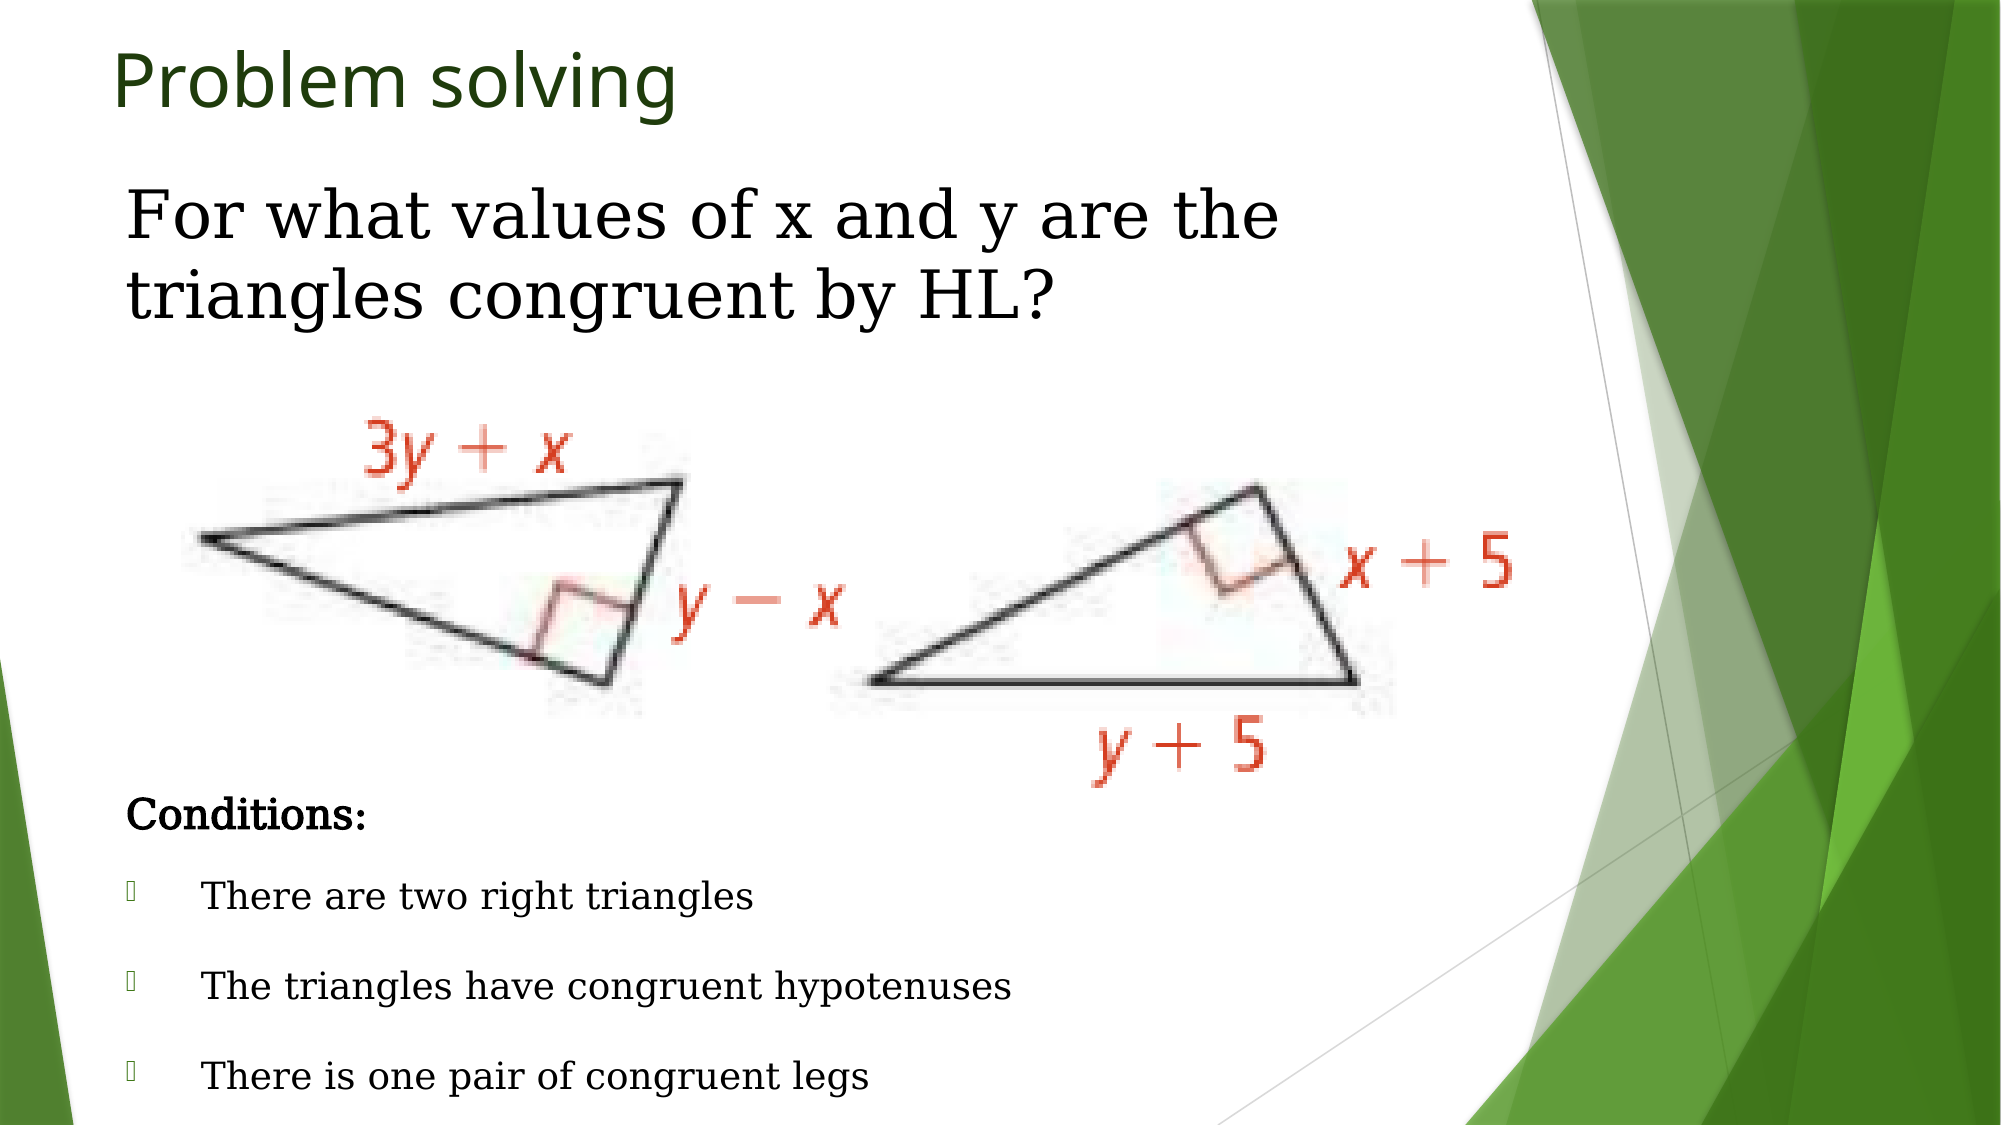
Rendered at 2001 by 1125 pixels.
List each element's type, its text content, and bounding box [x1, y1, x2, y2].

text_box For what values of x and y are the triangles congruent by HL? [111, 164, 1507, 339]
title Problem solving [96, 25, 1507, 243]
text_box Conditions: There are two right triangles The triangles have congruent hypotenuses There is one pair of congruent legs [111, 779, 1112, 1105]
picture [181, 380, 1553, 806]
